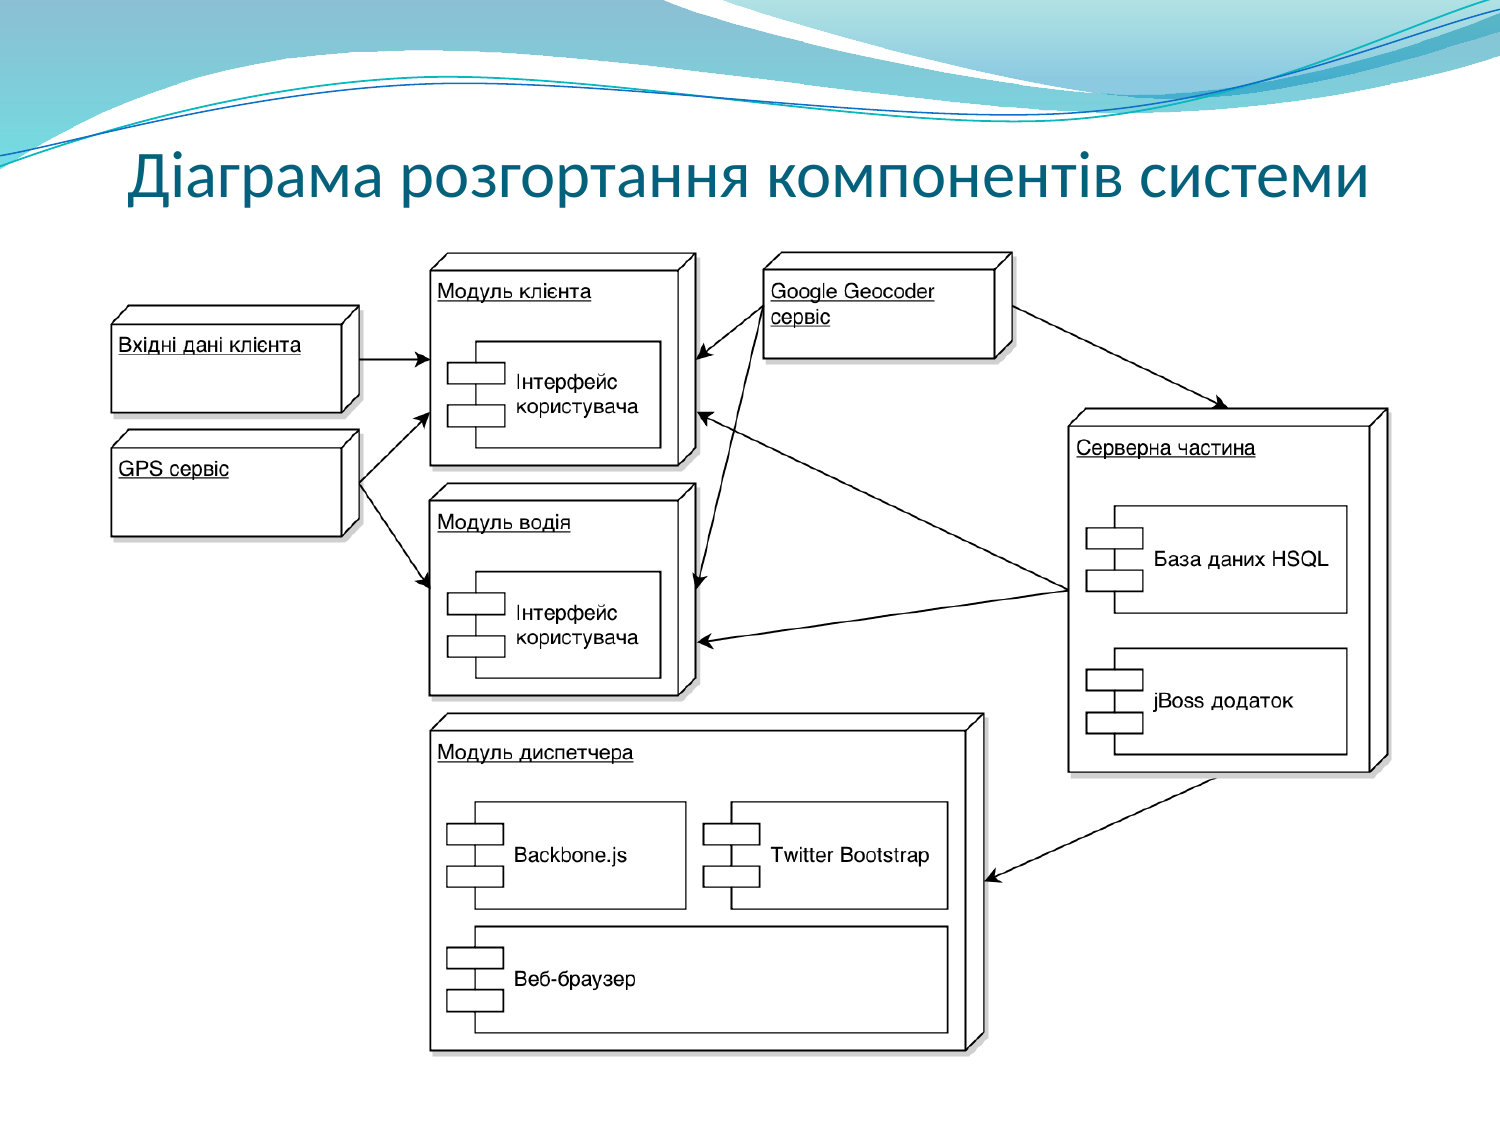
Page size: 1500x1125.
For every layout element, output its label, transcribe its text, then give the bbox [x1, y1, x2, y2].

title Діаграма розгортання компонентів системи [75, 115, 1425, 211]
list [105, 245, 1397, 1062]
